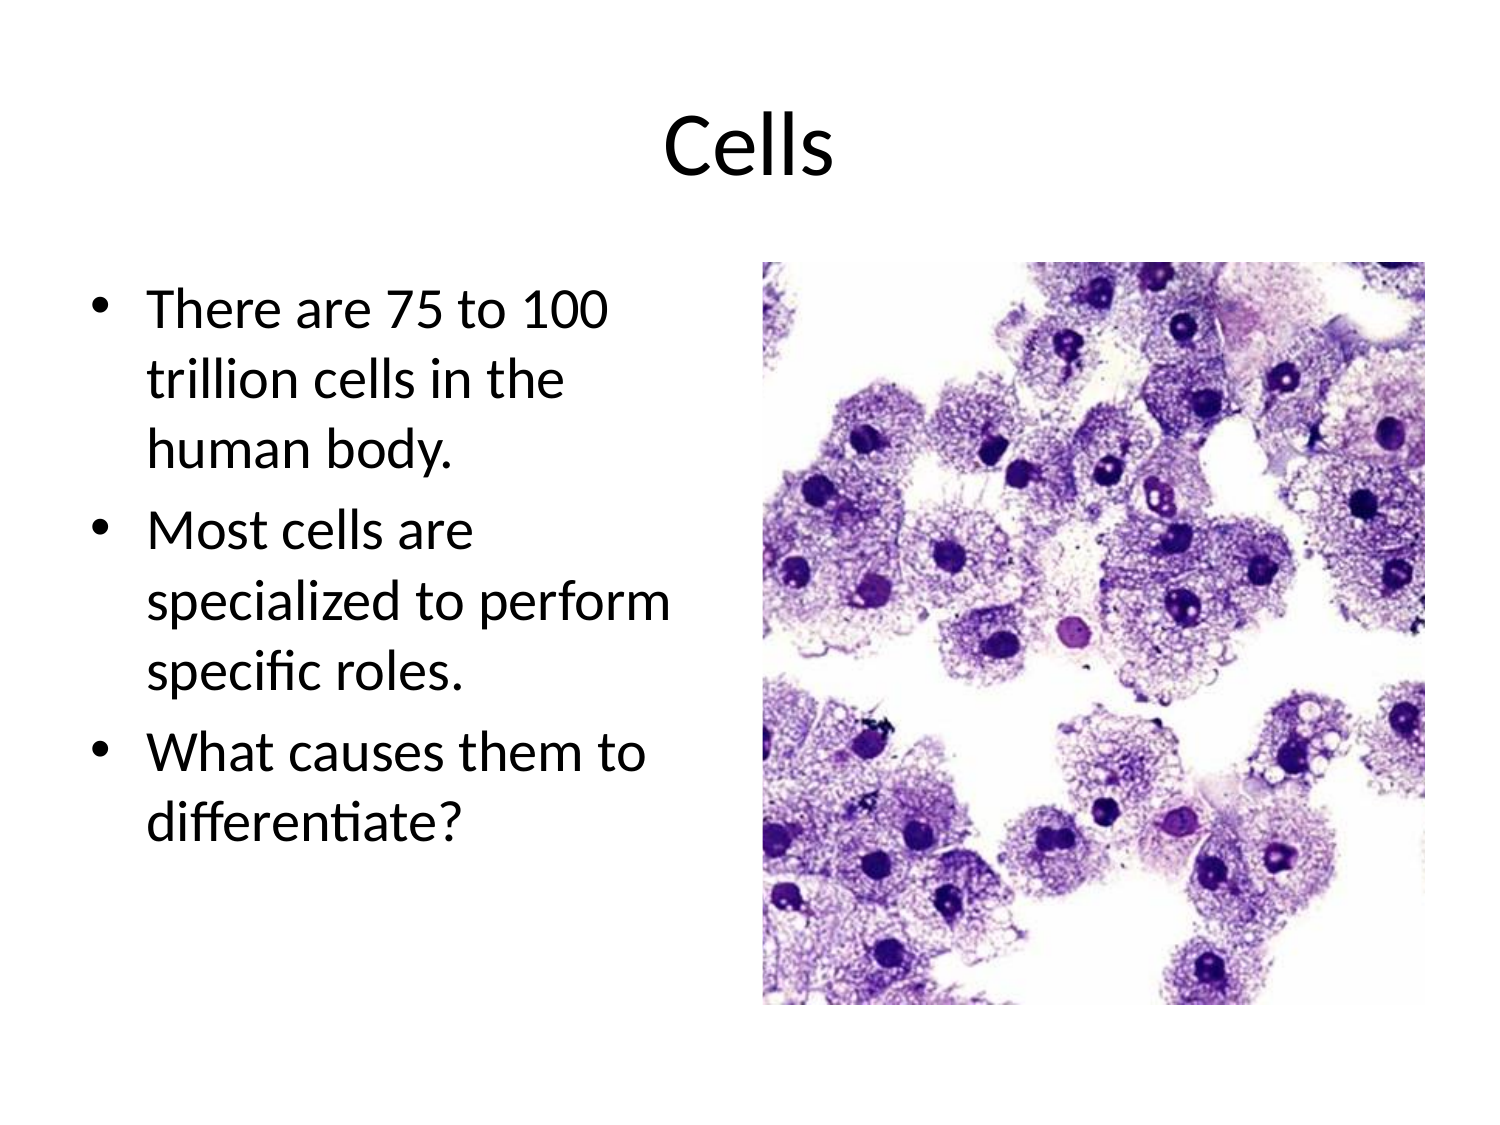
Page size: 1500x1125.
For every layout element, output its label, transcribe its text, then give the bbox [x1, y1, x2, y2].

title Cells [75, 45, 1425, 233]
list There are 75 to 100 trillion cells in the human body. Most cells are specialized to perform specific roles. What causes them to differentiate? [75, 262, 738, 1005]
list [762, 262, 1426, 1006]
